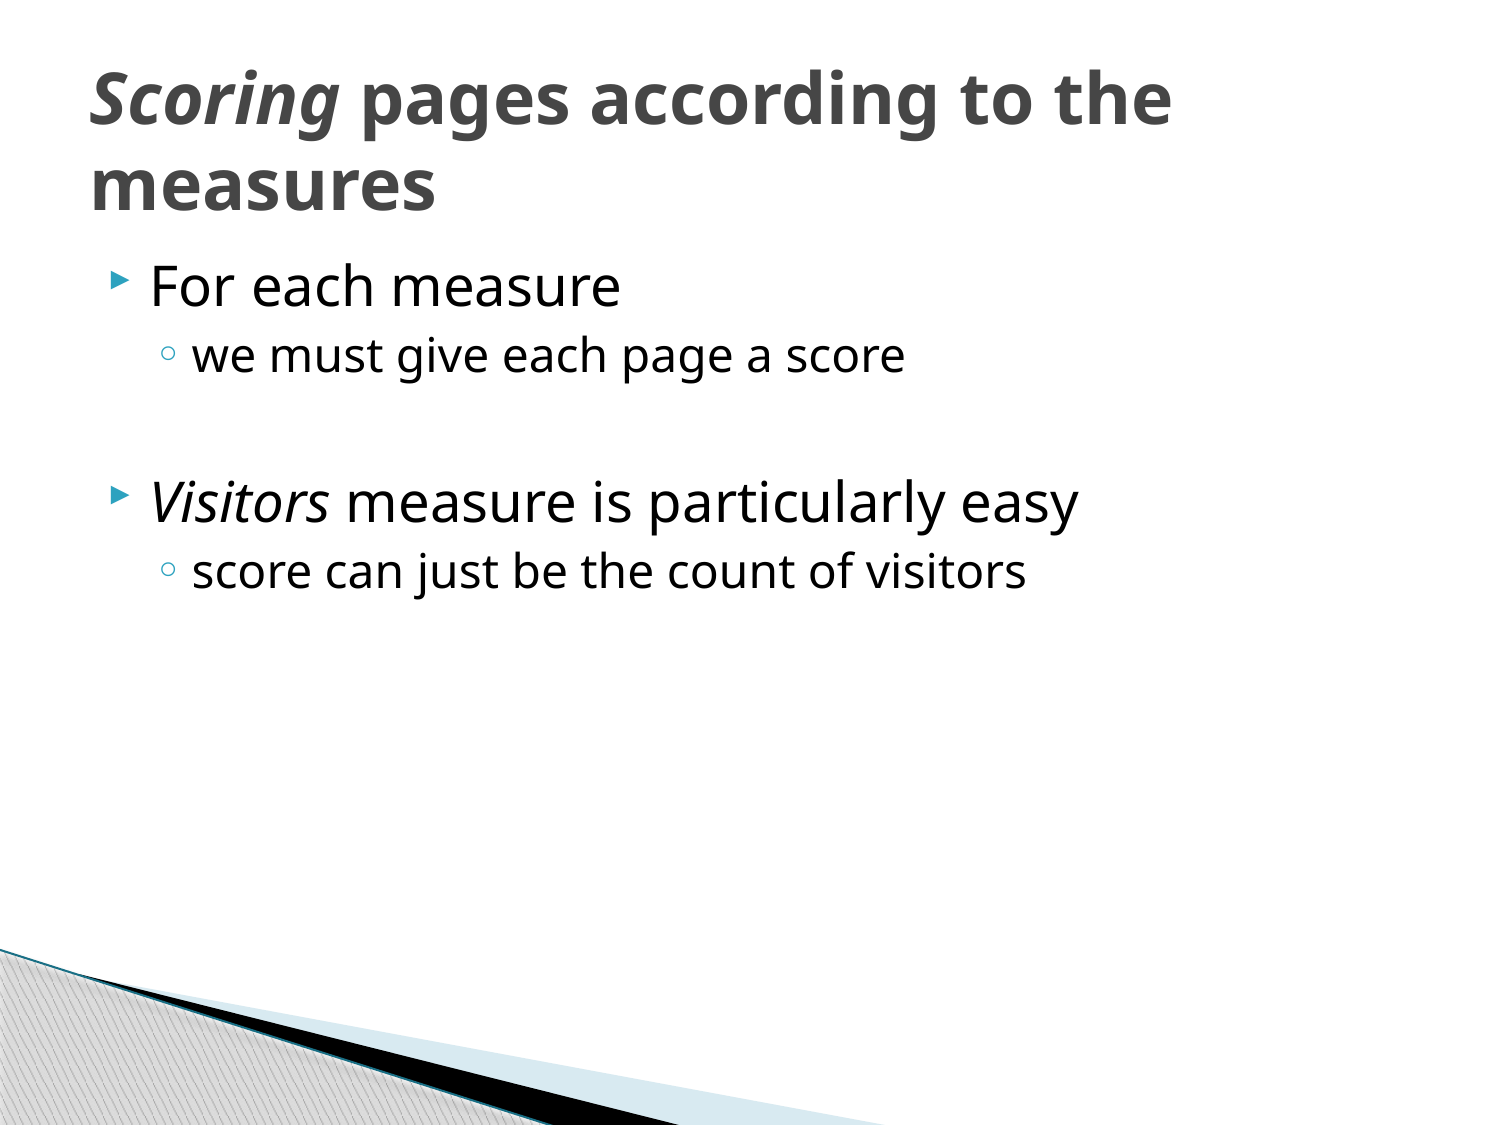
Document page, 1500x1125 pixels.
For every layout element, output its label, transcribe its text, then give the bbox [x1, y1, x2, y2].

title Scoring pages according to the measures [75, 45, 1425, 233]
list For each measure we must give each page a score Visitors measure is particularly easy score can just be the count of visitors [75, 243, 1425, 986]
